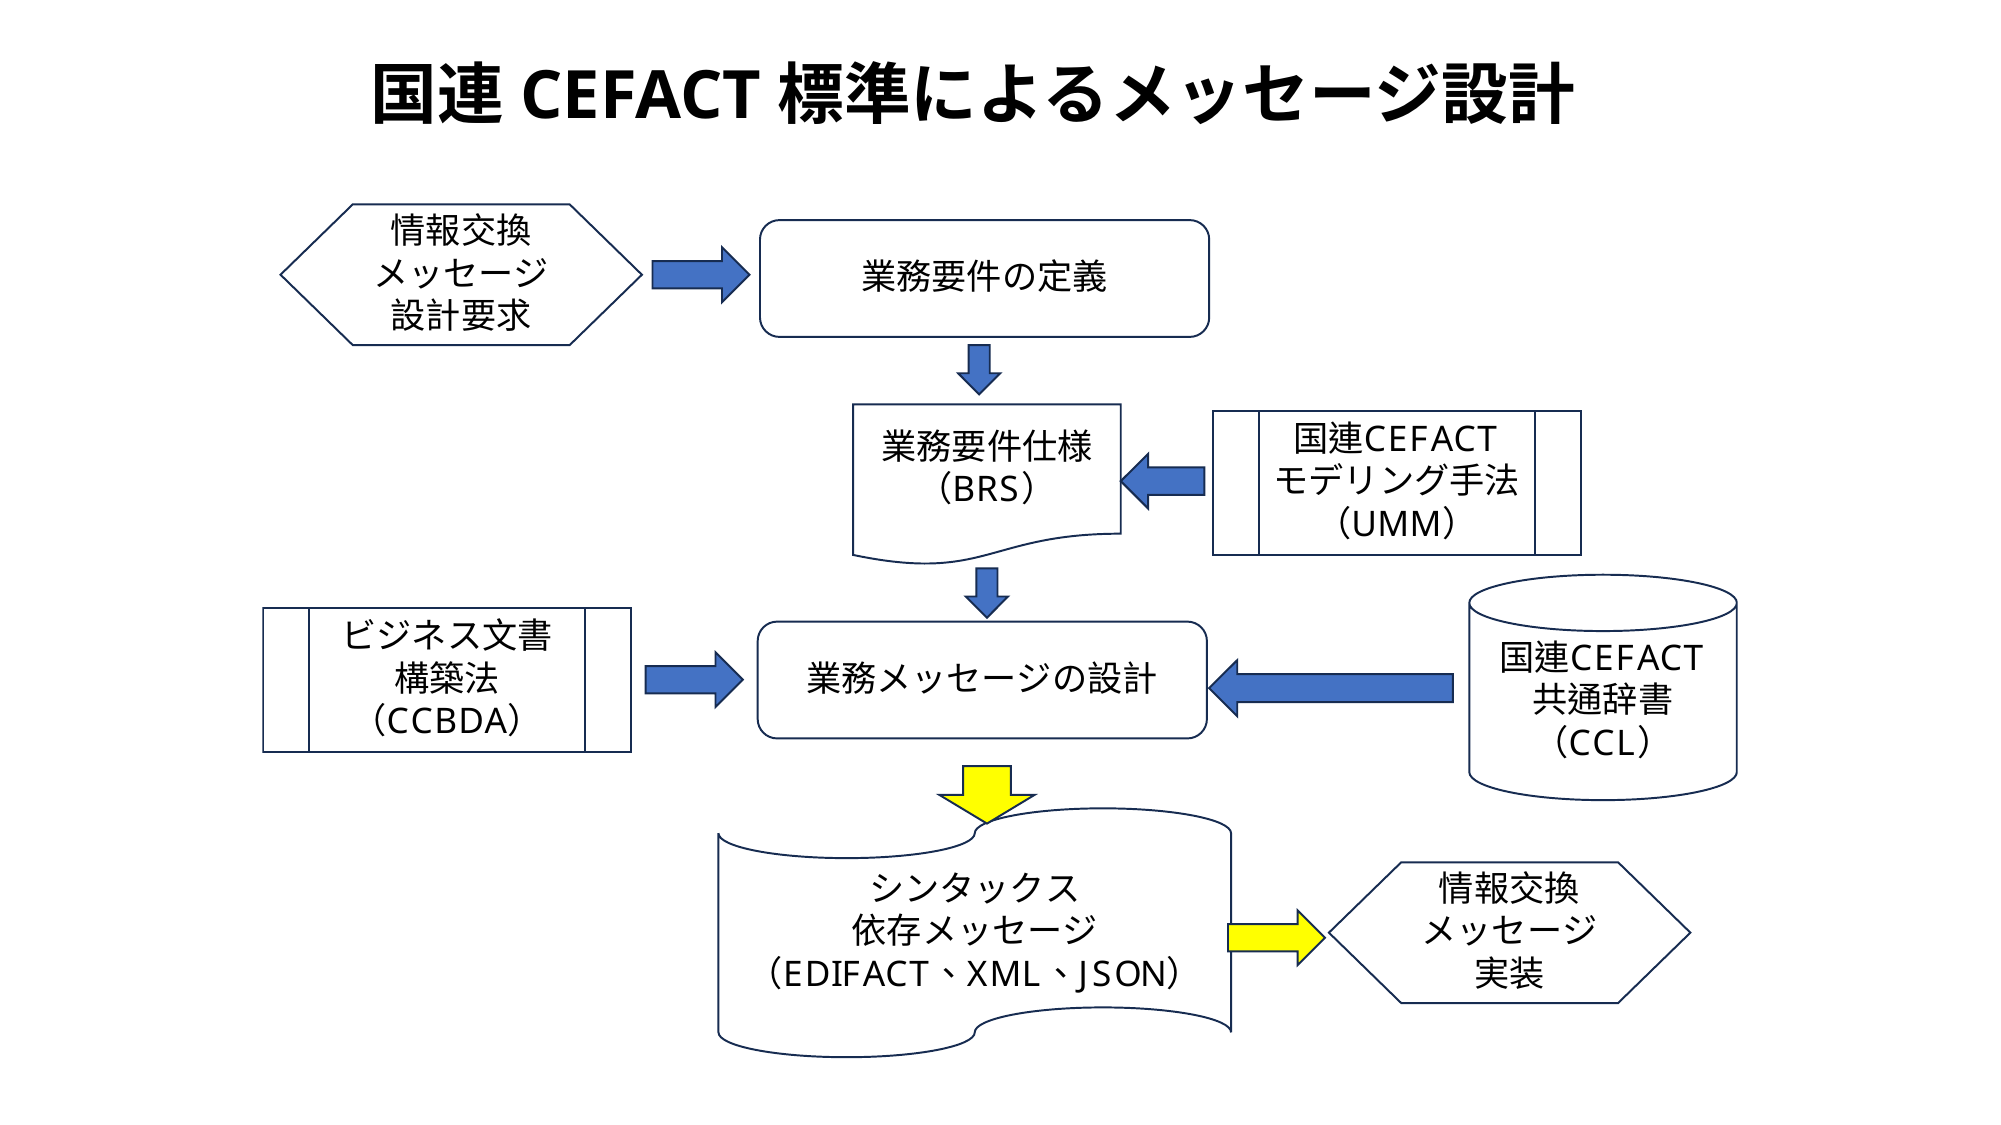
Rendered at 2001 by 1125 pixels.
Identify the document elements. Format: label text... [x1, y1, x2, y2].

text_box 国連CEFACT標準によるメッセージ設計 [328, 44, 1618, 140]
picture [262, 200, 1738, 1059]
